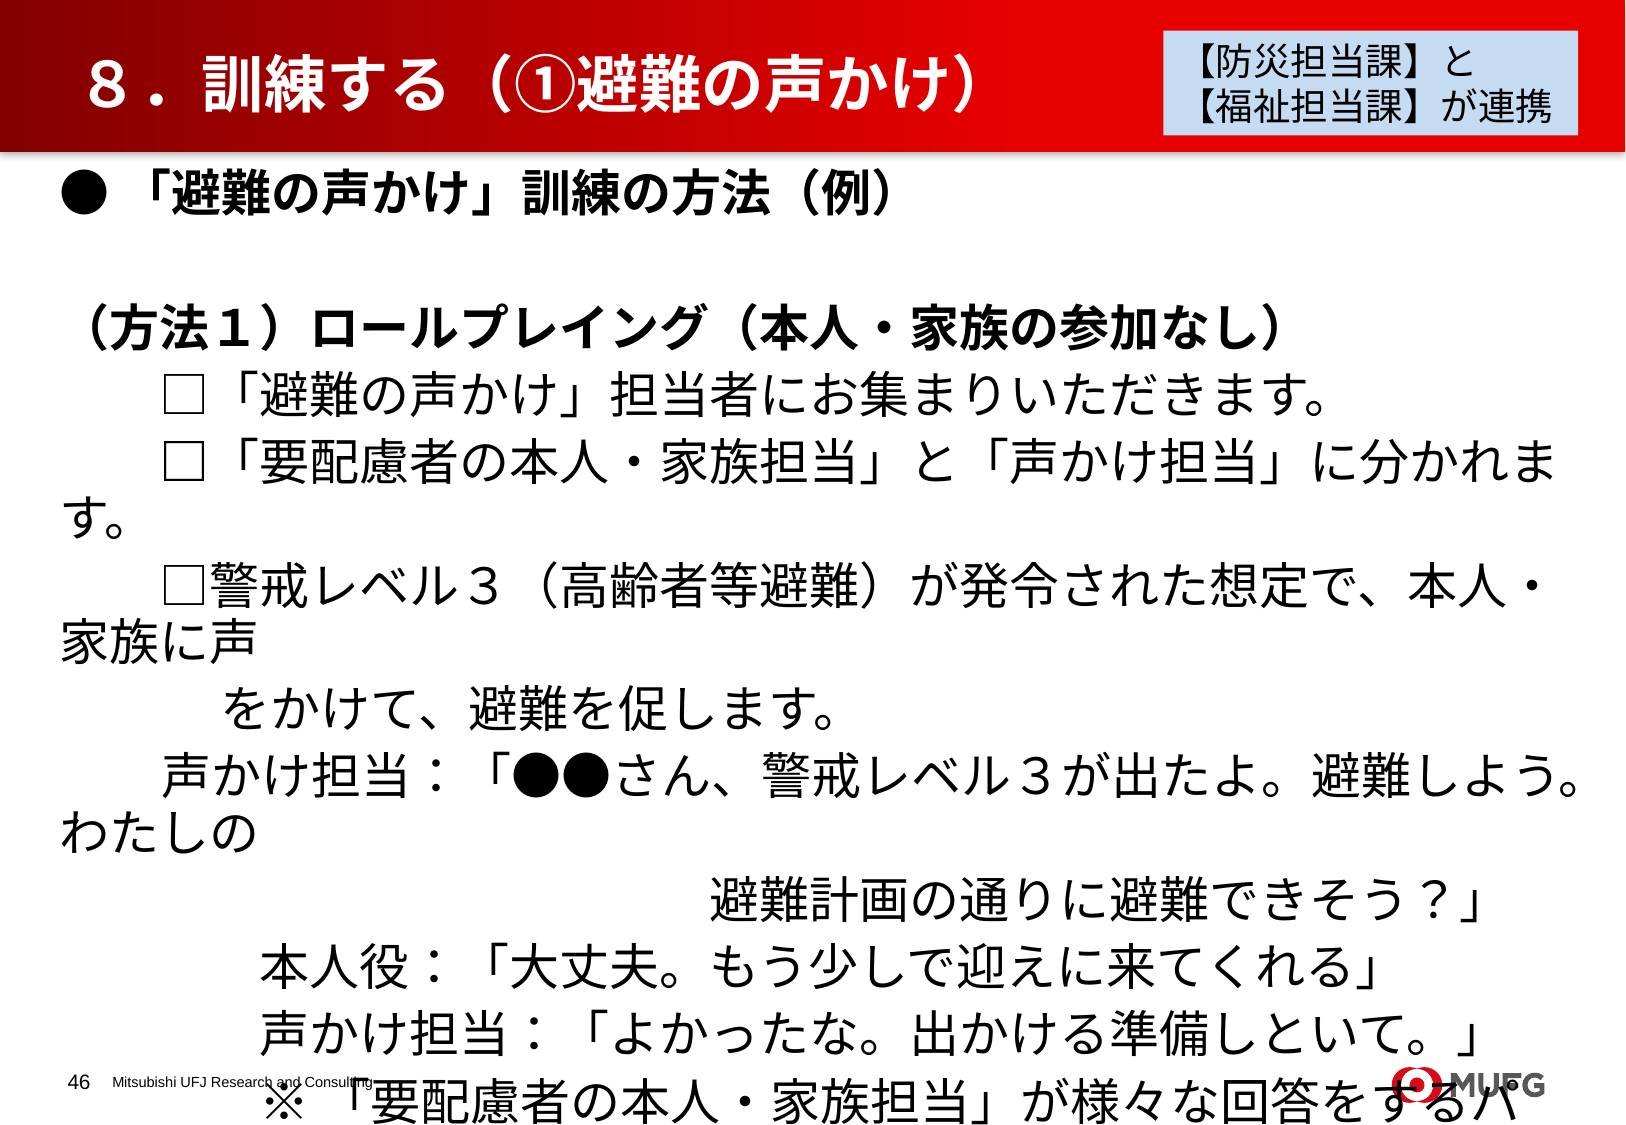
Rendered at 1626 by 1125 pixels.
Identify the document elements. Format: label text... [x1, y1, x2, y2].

text_box 【防災担当課】と 【福祉担当課】が連携 [1163, 30, 1579, 136]
title ８．訓練する（①避難の声かけ） [67, 42, 1163, 120]
text_box ●「避難の声かけ」訓練の方法（例） （方法１）ロールプレイング（本人・家族の参加なし） □「避難の声かけ」担当者にお集まりいただきます。 □「要配慮者の本人・家族担当」と「声かけ担当」に分かれます。 □警戒レベル３（高齢者等避難）が発令された想定で、本人・家族に声 をかけて、避難を促します。 声かけ担当：「●●さん、警戒レベル３が出たよ。避難しよう。わたしの 避難計画の通りに避難できそう？」 本人役：「大丈夫。もう少しで迎えに来てくれる」 声かけ担当：「よかったな。出かける準備しといて。」 ※ 「要配慮者の本人・家族担当」が様々な回答をするパターンを 用意しておきます。（例：家族が入院で不在、一時避難を渋る） [50, 156, 1608, 1054]
